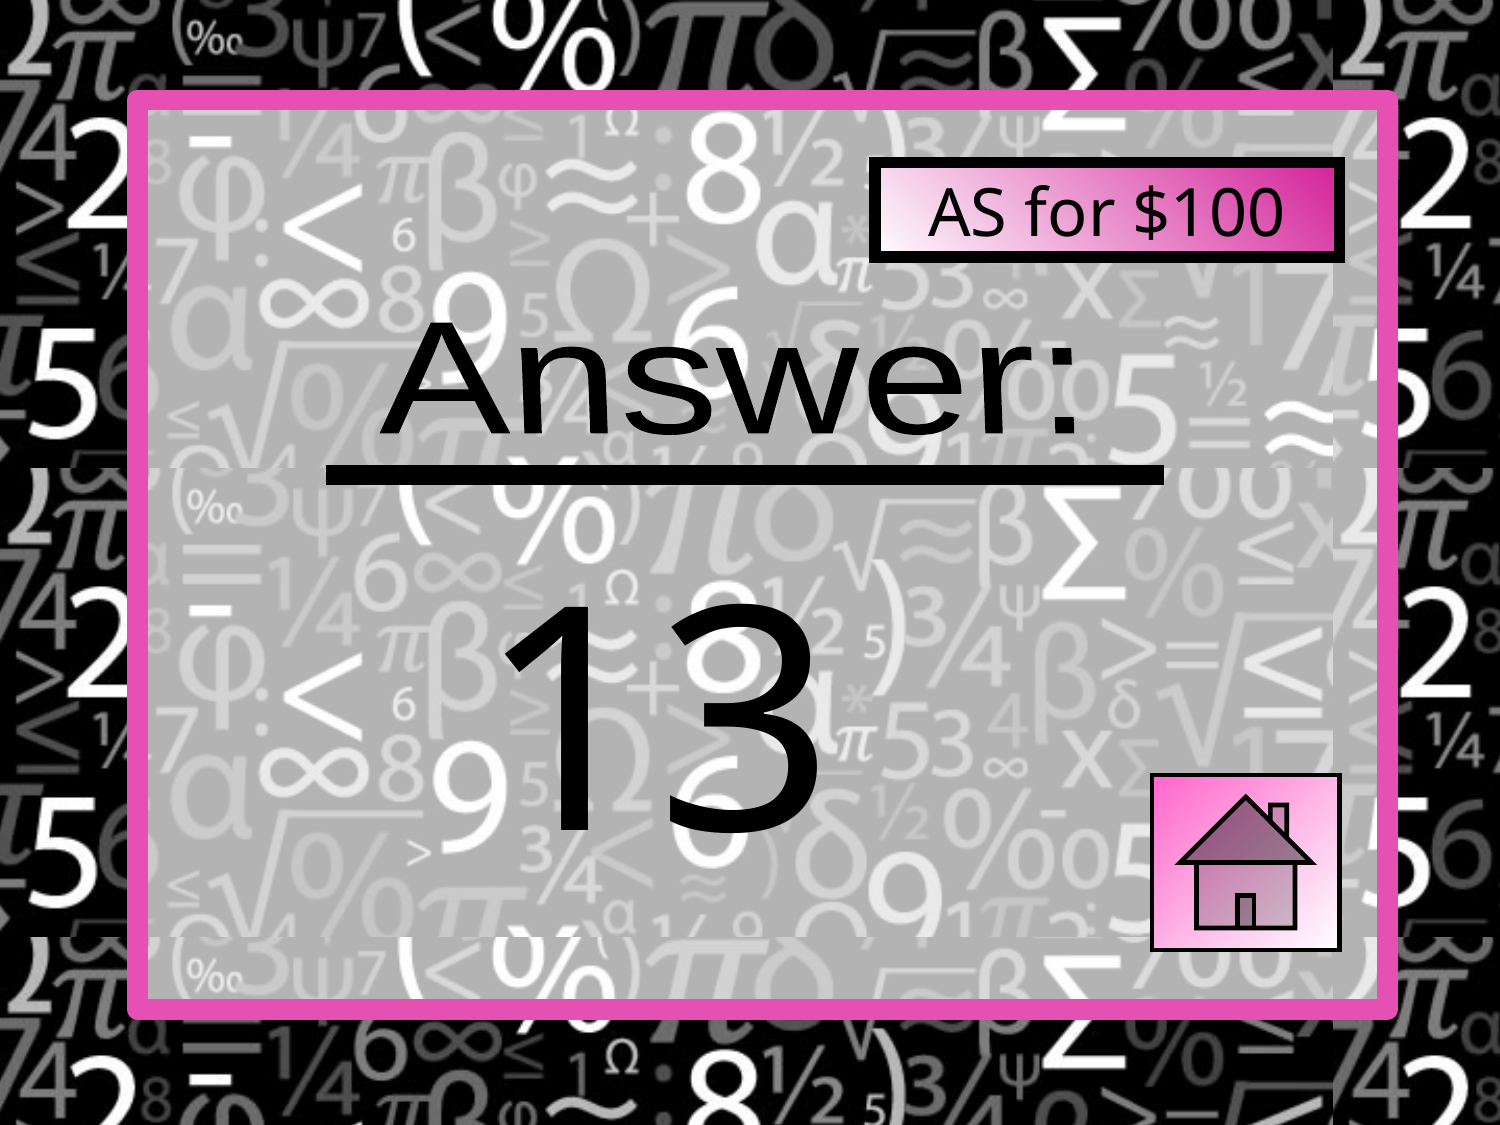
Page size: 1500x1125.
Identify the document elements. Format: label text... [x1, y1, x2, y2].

text_box 13 [462, 511, 1075, 901]
picture [0, 0, 1500, 1125]
text_box [1152, 774, 1340, 950]
text_box [135, 98, 1390, 1012]
text_box AS for $100 [874, 162, 1340, 258]
